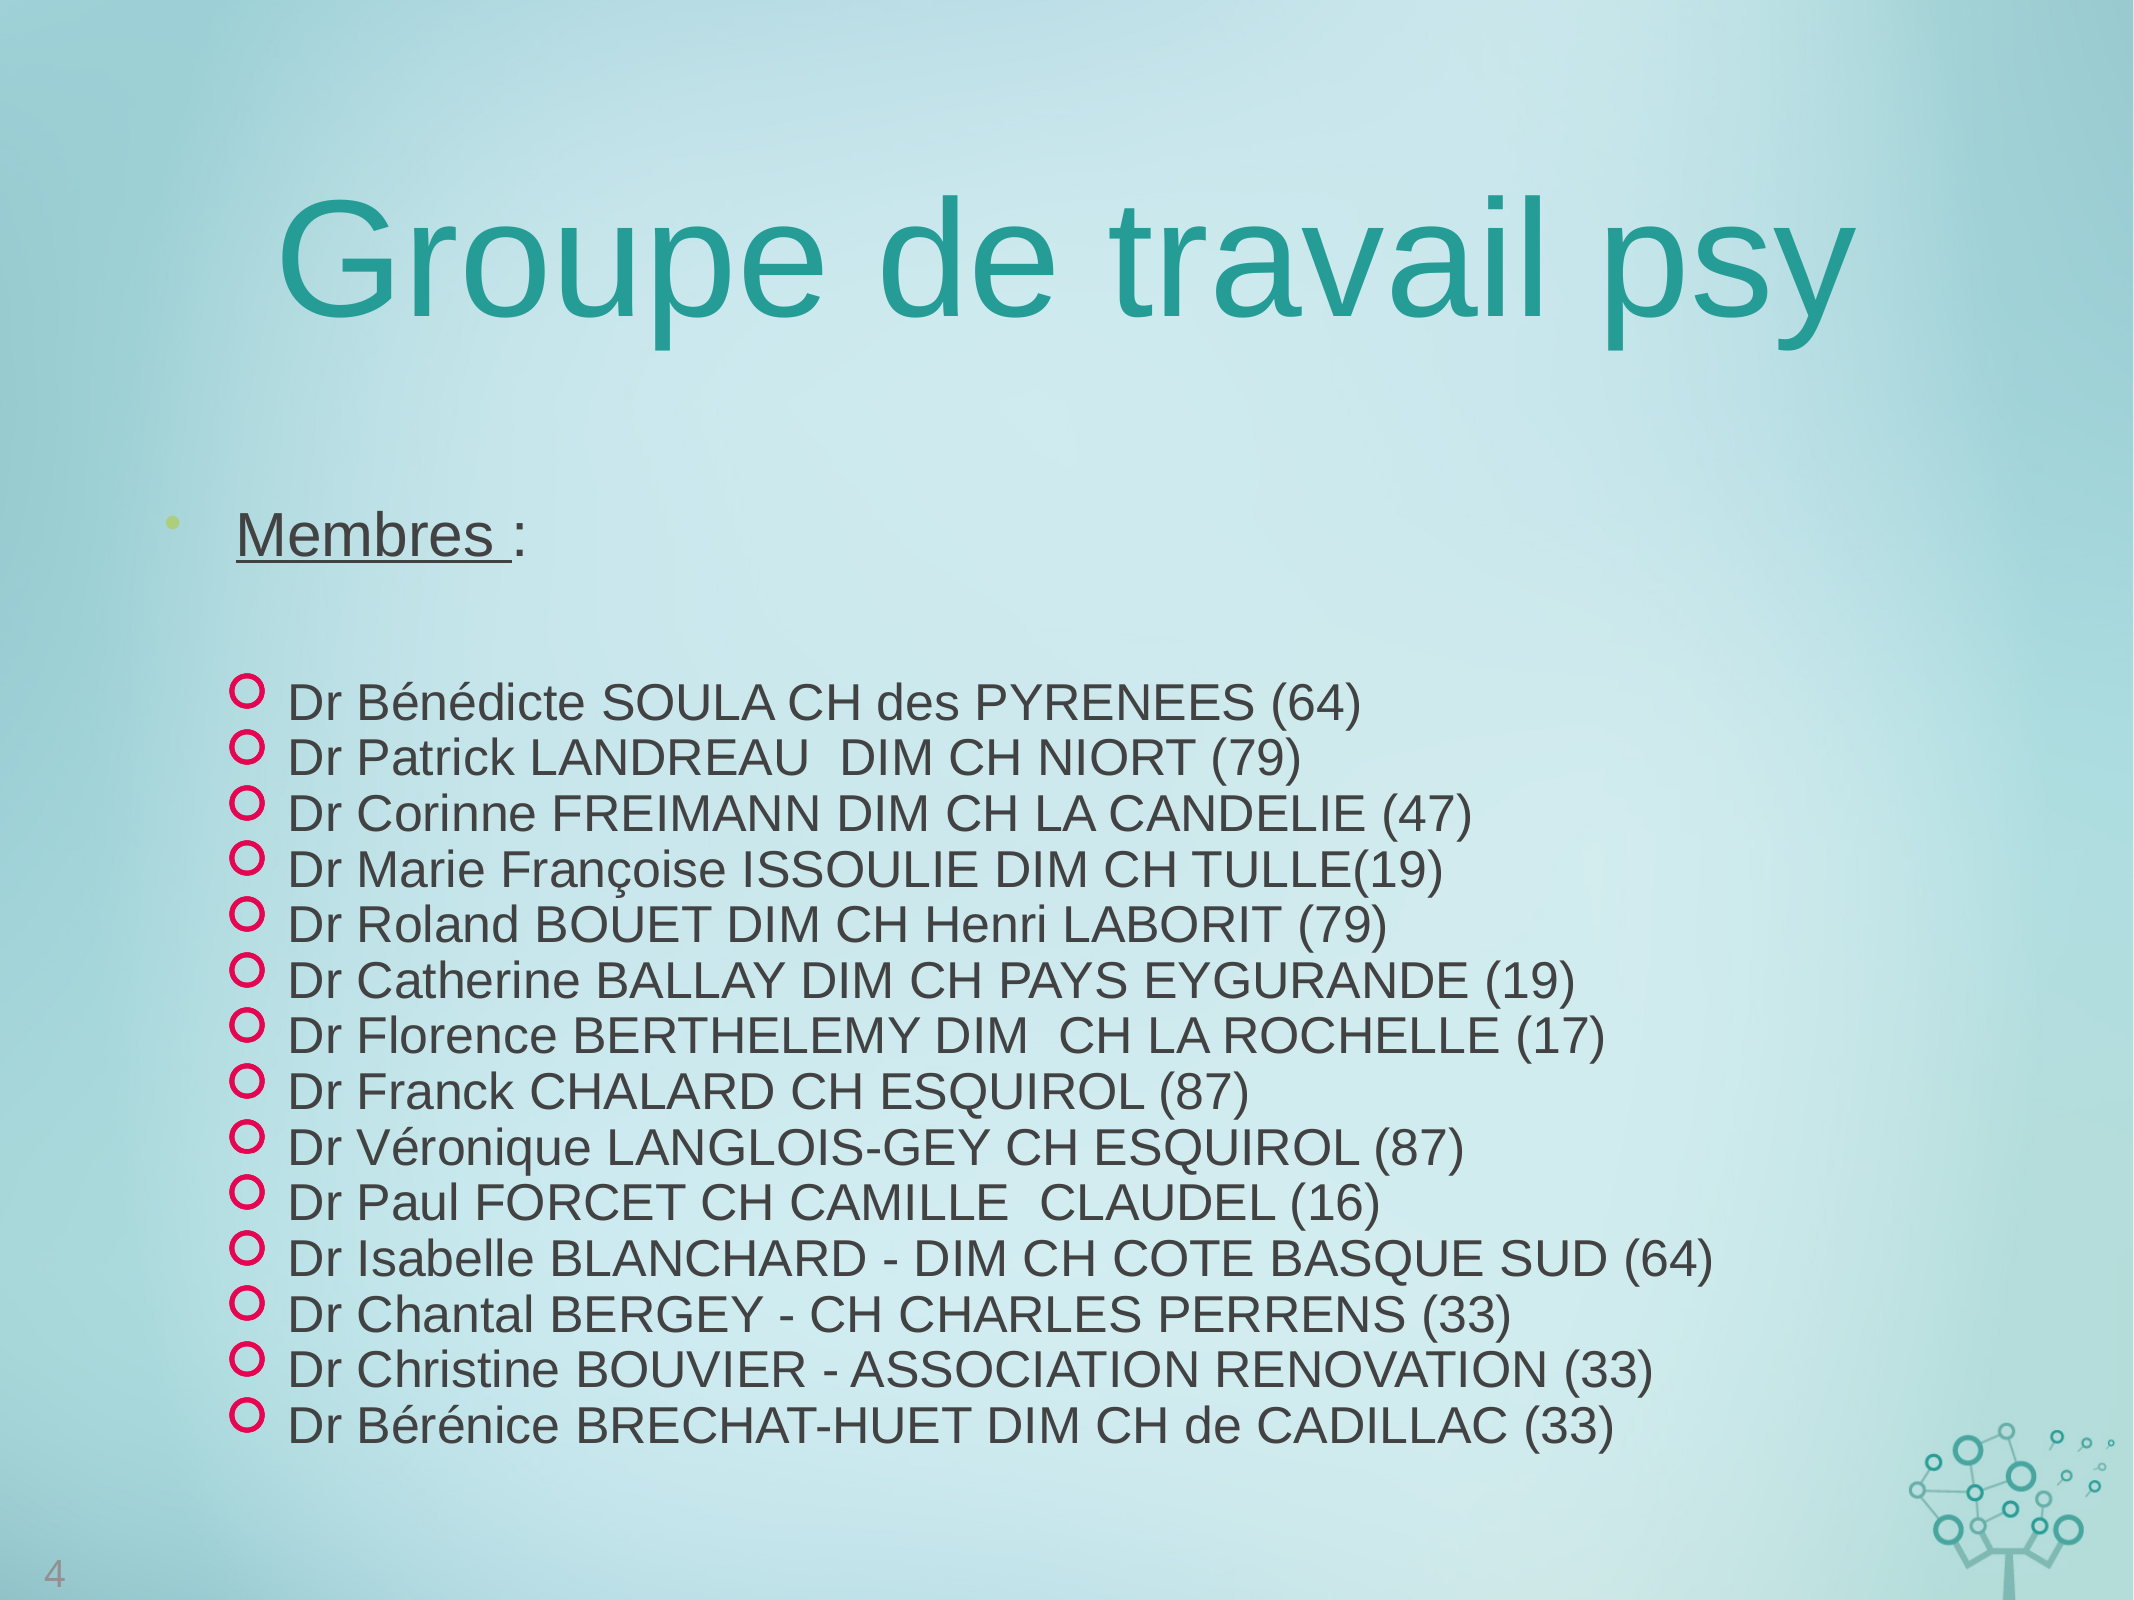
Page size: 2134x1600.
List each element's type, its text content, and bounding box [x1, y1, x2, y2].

list Membres : Dr Bénédicte SOULA CH des PYRENEES (64) Dr Patrick LANDREAU DIM CH NIORT (79) Dr Corinne FREIMANN DIM CH LA CANDELIE (47) Dr Marie Françoise ISSOULIE DIM CH TULLE(19) Dr Roland BOUET DIM CH Henri LABORIT (79) Dr Catherine BALLAY DIM CH PAYS EYGURANDE (19) Dr Florence BERTHELEMY DIM CH LA ROCHELLE (17) Dr Franck CHALARD CH ESQUIROL (87) Dr Véronique LANGLOIS-GEY CH ESQUIROL (87) Dr Paul FORCET CH CAMILLE CLAUDEL (16) Dr Isabelle BLANCHARD - DIM CH COTE BASQUE SUD (64) Dr Chantal BERGEY - CH CHARLES PERRENS (33) Dr Christine BOUVIER - ASSOCIATION RENOVATION (33) Dr Bérénice BRECHAT-HUET DIM CH de CADILLAC (33) [155, 426, 1978, 1459]
picture [0, 0, 2134, 1600]
title Groupe de travail psy [155, 72, 1978, 426]
slide_number 4 [17, 1541, 93, 1600]
